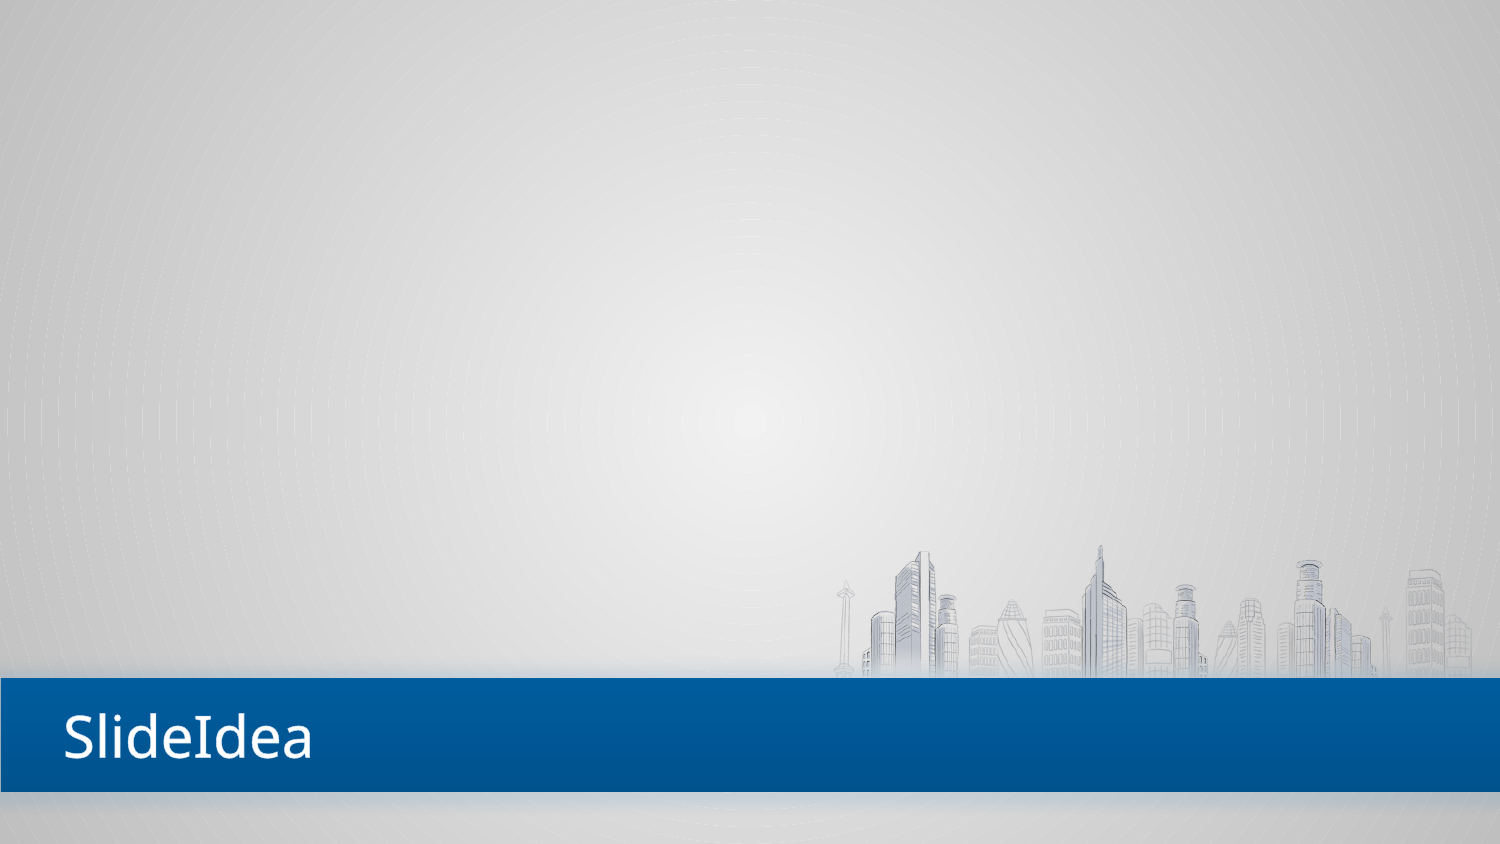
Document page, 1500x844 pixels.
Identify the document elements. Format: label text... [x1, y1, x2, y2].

text_box SlideIdea [48, 692, 330, 777]
picture [787, 522, 1500, 714]
text_box [0, 676, 1500, 794]
